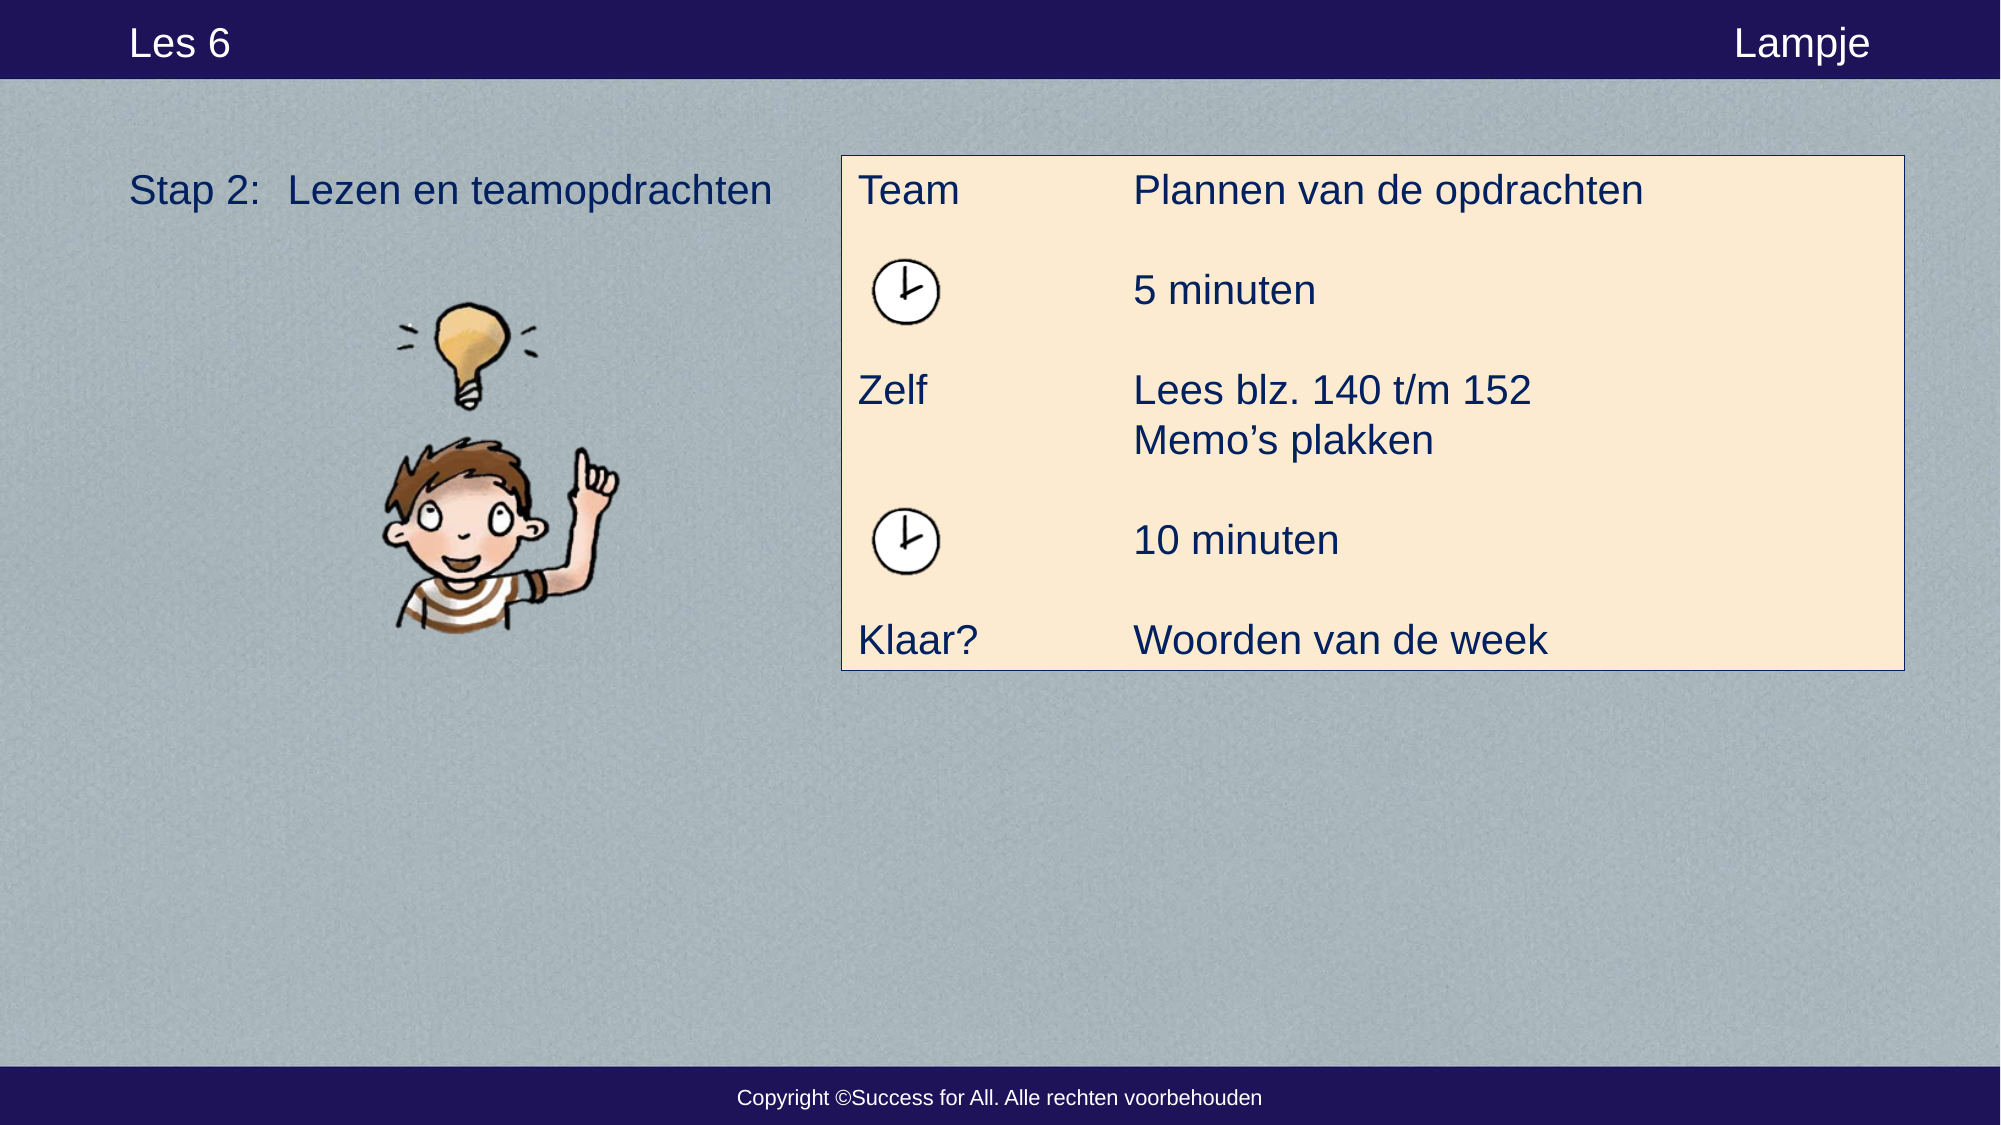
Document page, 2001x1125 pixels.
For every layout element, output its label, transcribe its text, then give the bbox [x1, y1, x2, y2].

picture [0, 0, 2001, 1125]
text_box Lampje [999, 8, 1886, 73]
text_box Team Plannen van de opdrachten 5 minuten Zelf Lees blz. 140 t/m 152 Memo’s plakken 10 minuten Klaar? Woorden van de week [841, 155, 1905, 671]
text_box Les 6 [114, 8, 354, 73]
text_box Stap 2: Lezen en teamopdrachten [114, 155, 841, 271]
text_box Copyright ©Success for All. Alle rechten voorbehouden [0, 1076, 2000, 1125]
